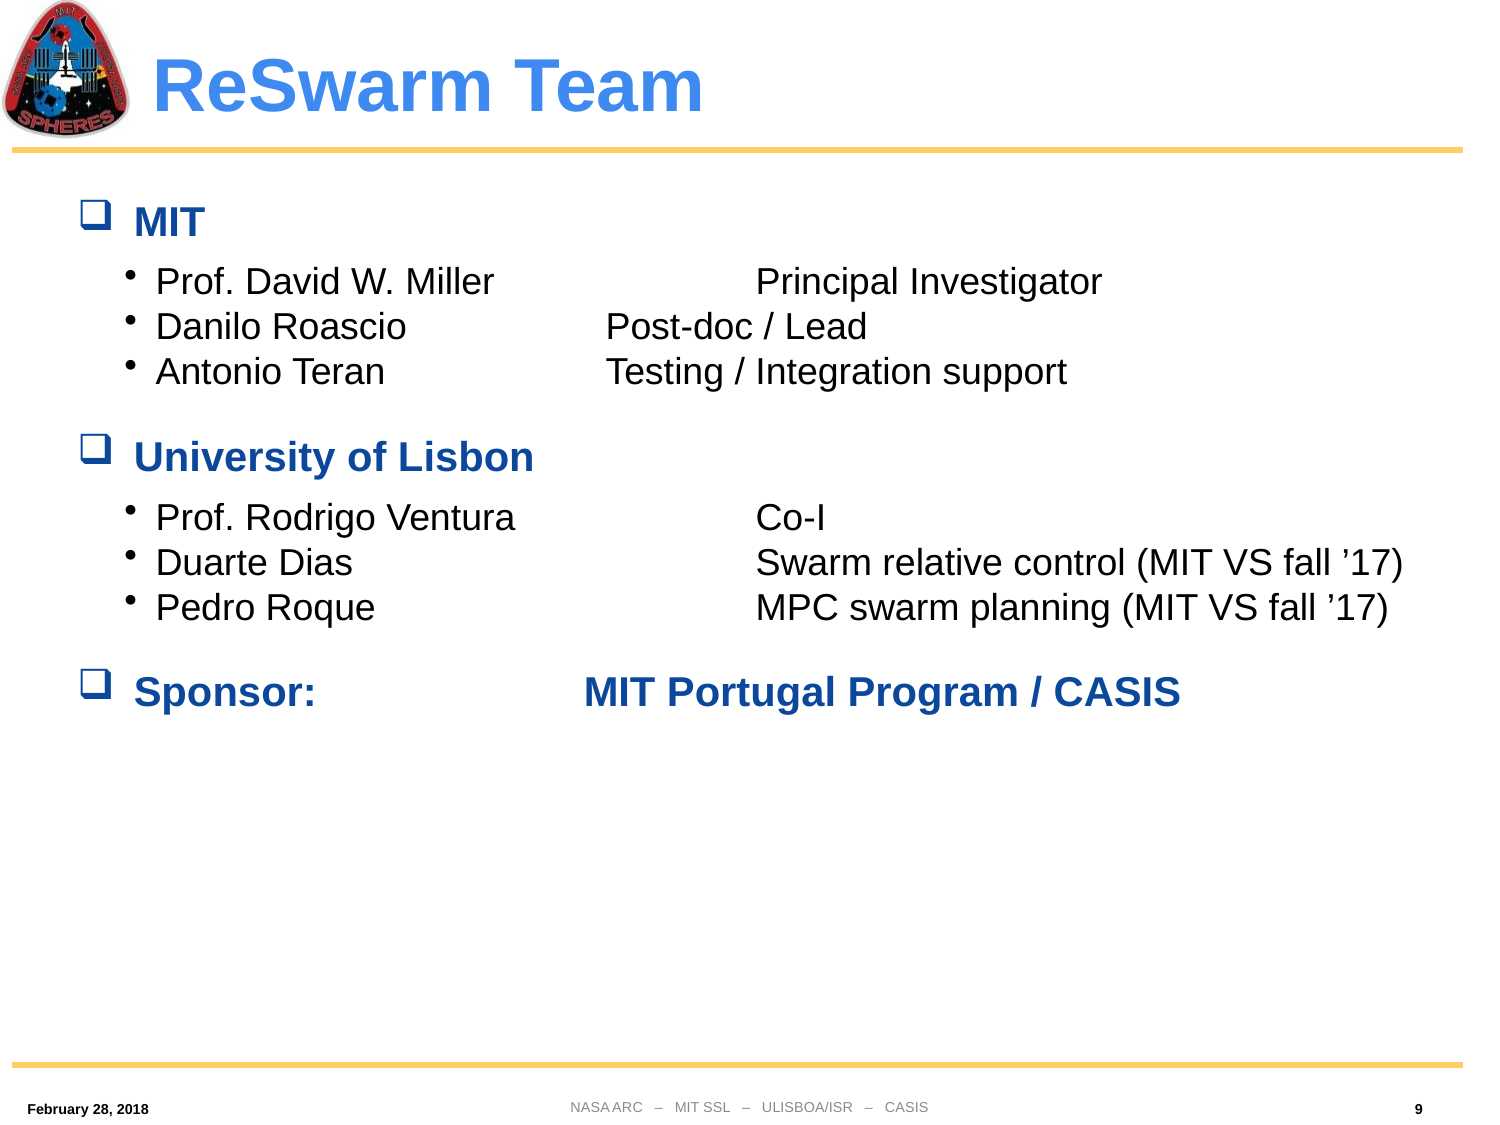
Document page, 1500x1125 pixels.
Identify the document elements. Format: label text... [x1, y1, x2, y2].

picture [0, 0, 131, 139]
footer NASA ARC – MIT SSL – ULISBOA/ISR – CASIS [425, 1077, 1075, 1120]
title ReSwarm Team [137, 24, 1451, 138]
list MIT Prof. David W. Miller Principal Investigator Danilo Roascio Post-doc / Lead Antonio Teran Testing / Integration support University of Lisbon Prof. Rodrigo Ventura Co-I Duarte Dias Swarm relative control (MIT VS fall ’17) Pedro Roque MPC swarm planning (MIT VS fall ’17) Sponsor: MIT Portugal Program / CASIS [62, 187, 1426, 988]
